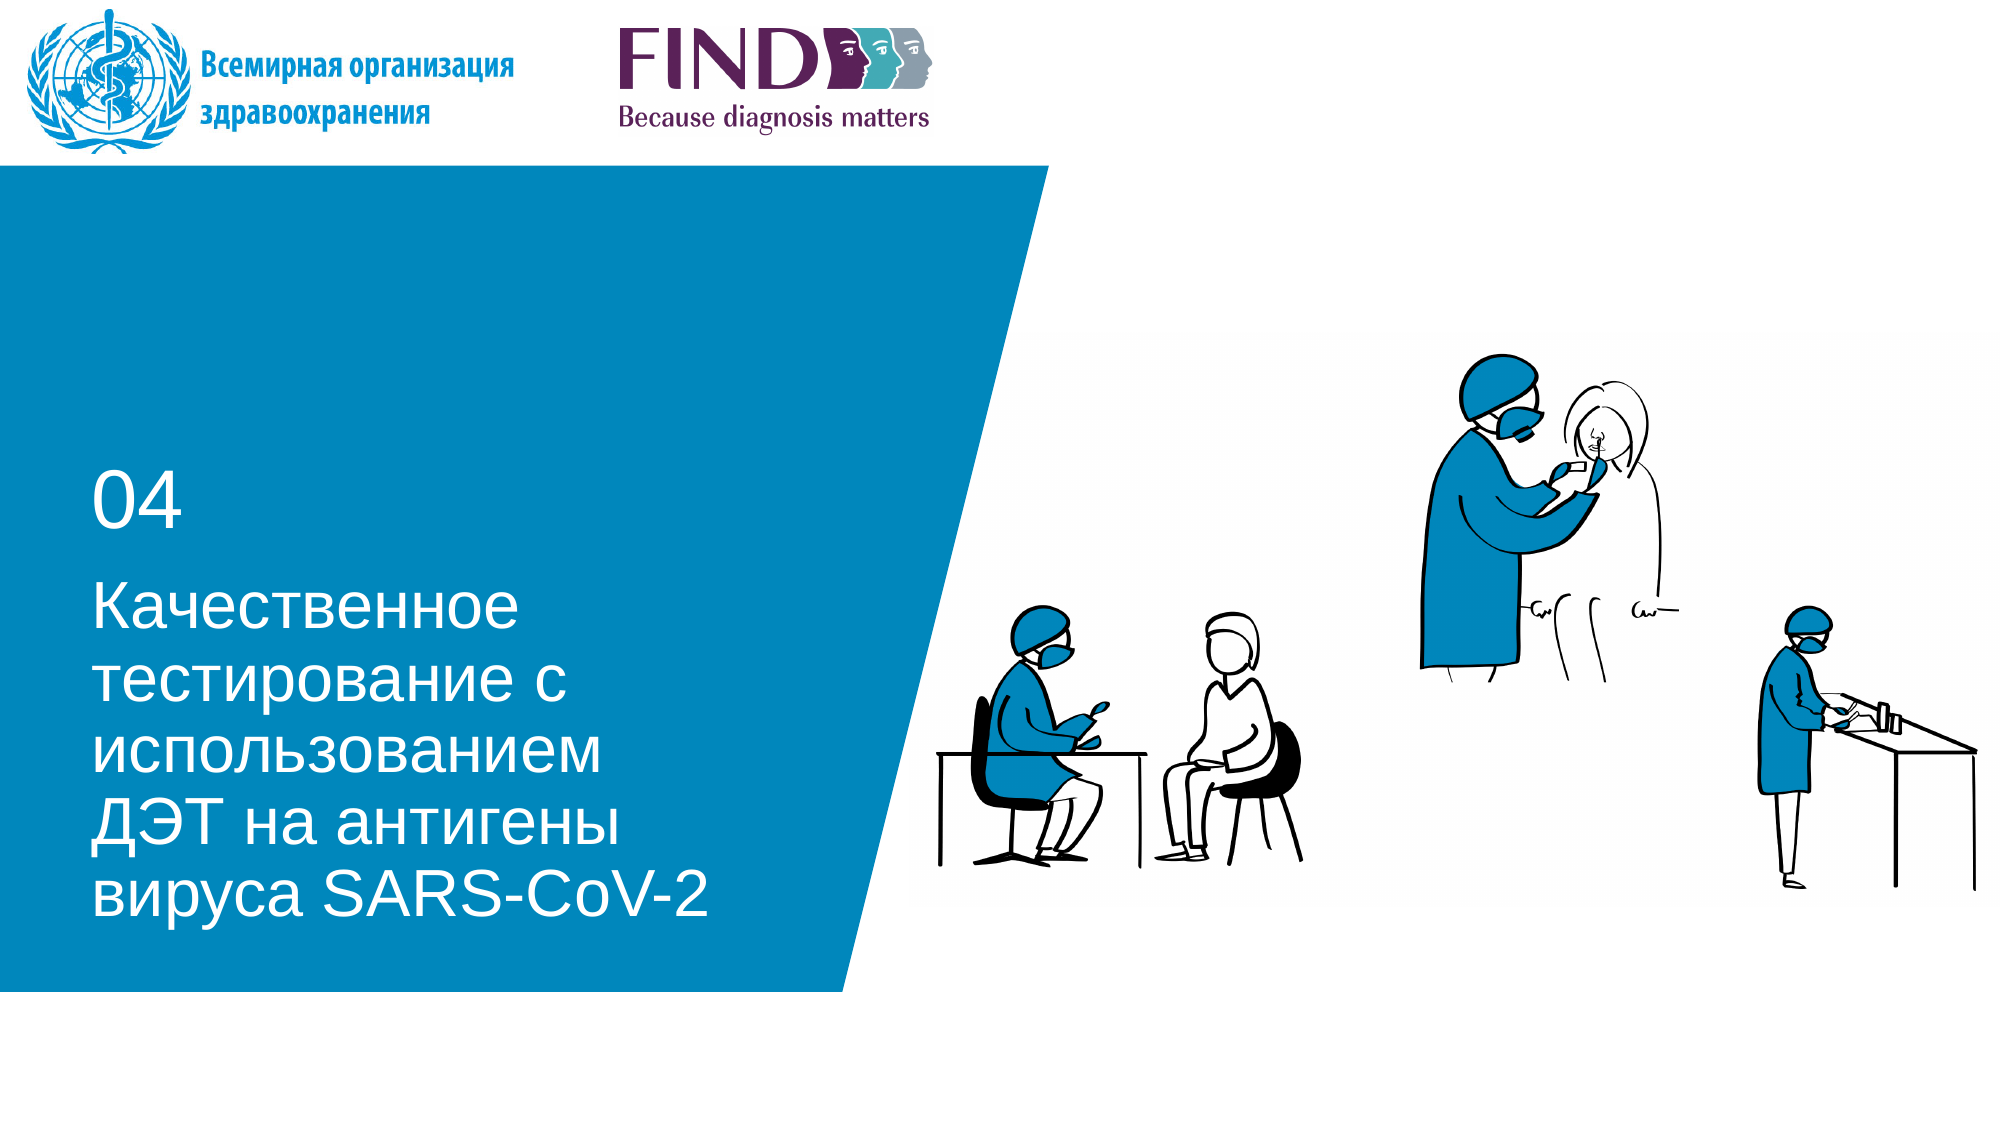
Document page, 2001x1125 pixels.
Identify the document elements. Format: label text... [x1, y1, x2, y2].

picture [55, 41, 75, 76]
picture [130, 80, 141, 98]
picture [98, 38, 105, 44]
picture [27, 9, 515, 154]
picture [110, 61, 119, 66]
picture [66, 80, 74, 91]
picture [27, 78, 31, 88]
picture [73, 97, 147, 132]
picture [909, 332, 2000, 907]
title 04 [91, 374, 845, 547]
picture [78, 80, 91, 99]
picture [136, 53, 152, 76]
picture [618, 26, 934, 137]
picture [97, 145, 121, 154]
picture [128, 58, 141, 76]
picture [78, 46, 108, 76]
picture [143, 41, 163, 76]
picture [97, 63, 109, 98]
picture [80, 42, 87, 52]
picture [72, 23, 105, 43]
picture [59, 97, 75, 115]
picture [113, 36, 124, 53]
subtitle Качественное тестирование с использованием ДЭТ на антигены вируса SARS-CoV-2 [91, 571, 860, 958]
picture [89, 82, 99, 91]
picture [55, 80, 65, 91]
picture [66, 49, 84, 76]
